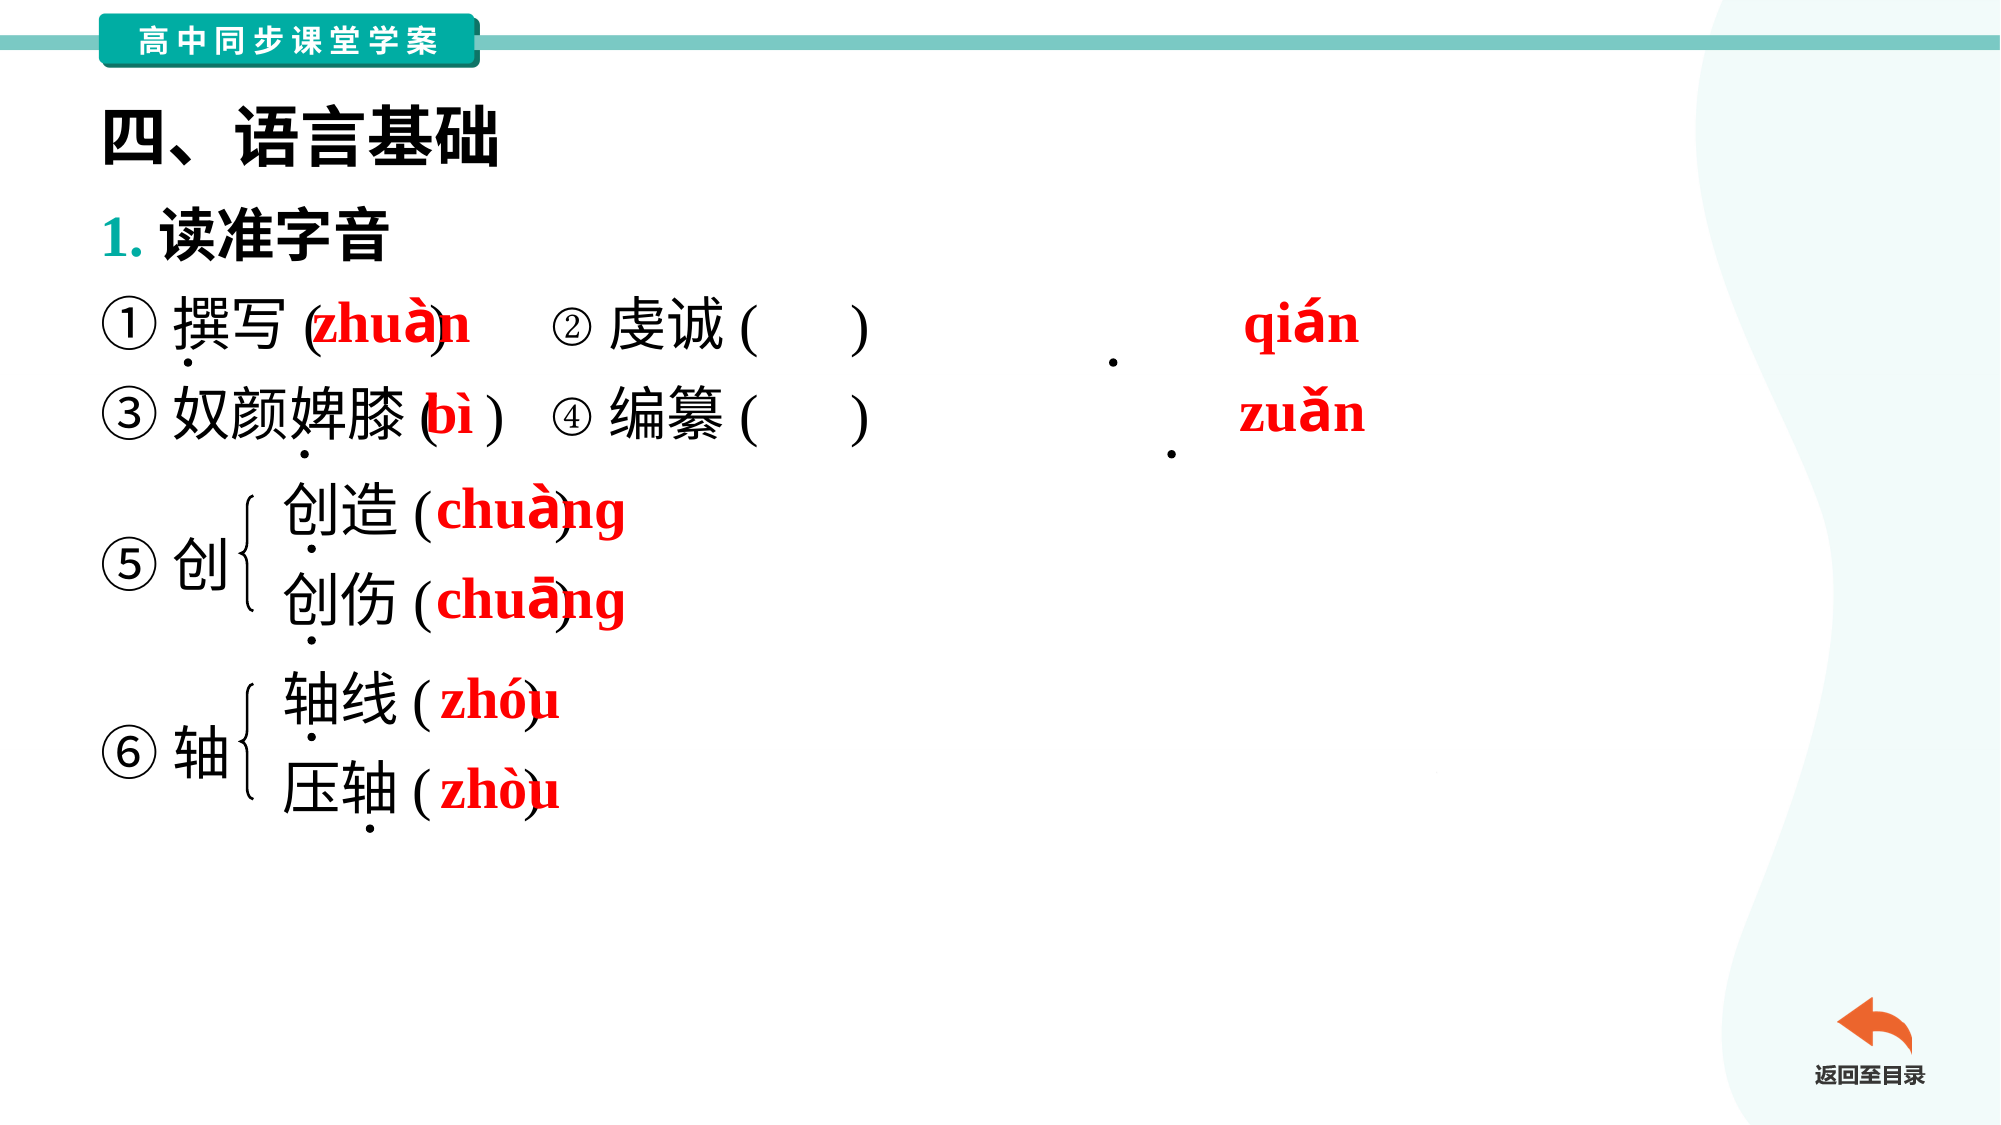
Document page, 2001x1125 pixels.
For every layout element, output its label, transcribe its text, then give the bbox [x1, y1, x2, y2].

text_box 轴线( ) 压轴( ) [282, 642, 643, 822]
text_box [365, 824, 375, 833]
text_box [239, 683, 254, 800]
text_box [1109, 358, 1118, 367]
text_box bì [404, 358, 496, 446]
text_box zhóu [419, 642, 583, 731]
text_box ⑤创 [100, 508, 245, 599]
picture [0, 0, 2000, 1125]
text_box 创造( ) 创伤( ) [282, 454, 702, 634]
text_box zhuàn [293, 268, 490, 354]
text_box chuànɡ [417, 454, 645, 541]
text_box [1167, 450, 1176, 459]
text_box [307, 732, 316, 742]
text_box 四、语言基础 [100, 76, 1899, 178]
text_box zuǎn [1221, 358, 1384, 444]
text_box [183, 358, 193, 367]
text_box qián [1225, 268, 1379, 354]
text_box [307, 636, 316, 645]
text_box ⑥轴 [100, 697, 245, 787]
text_box [239, 495, 254, 612]
text_box [300, 450, 309, 459]
text_box 1.读准字音 ①撰写( ) ②虔诚( ) ③奴颜婢膝( ) ④编纂( ) [100, 178, 1899, 447]
text_box [307, 544, 316, 553]
text_box chuānɡ [417, 544, 645, 630]
text_box zhòu [419, 732, 583, 820]
